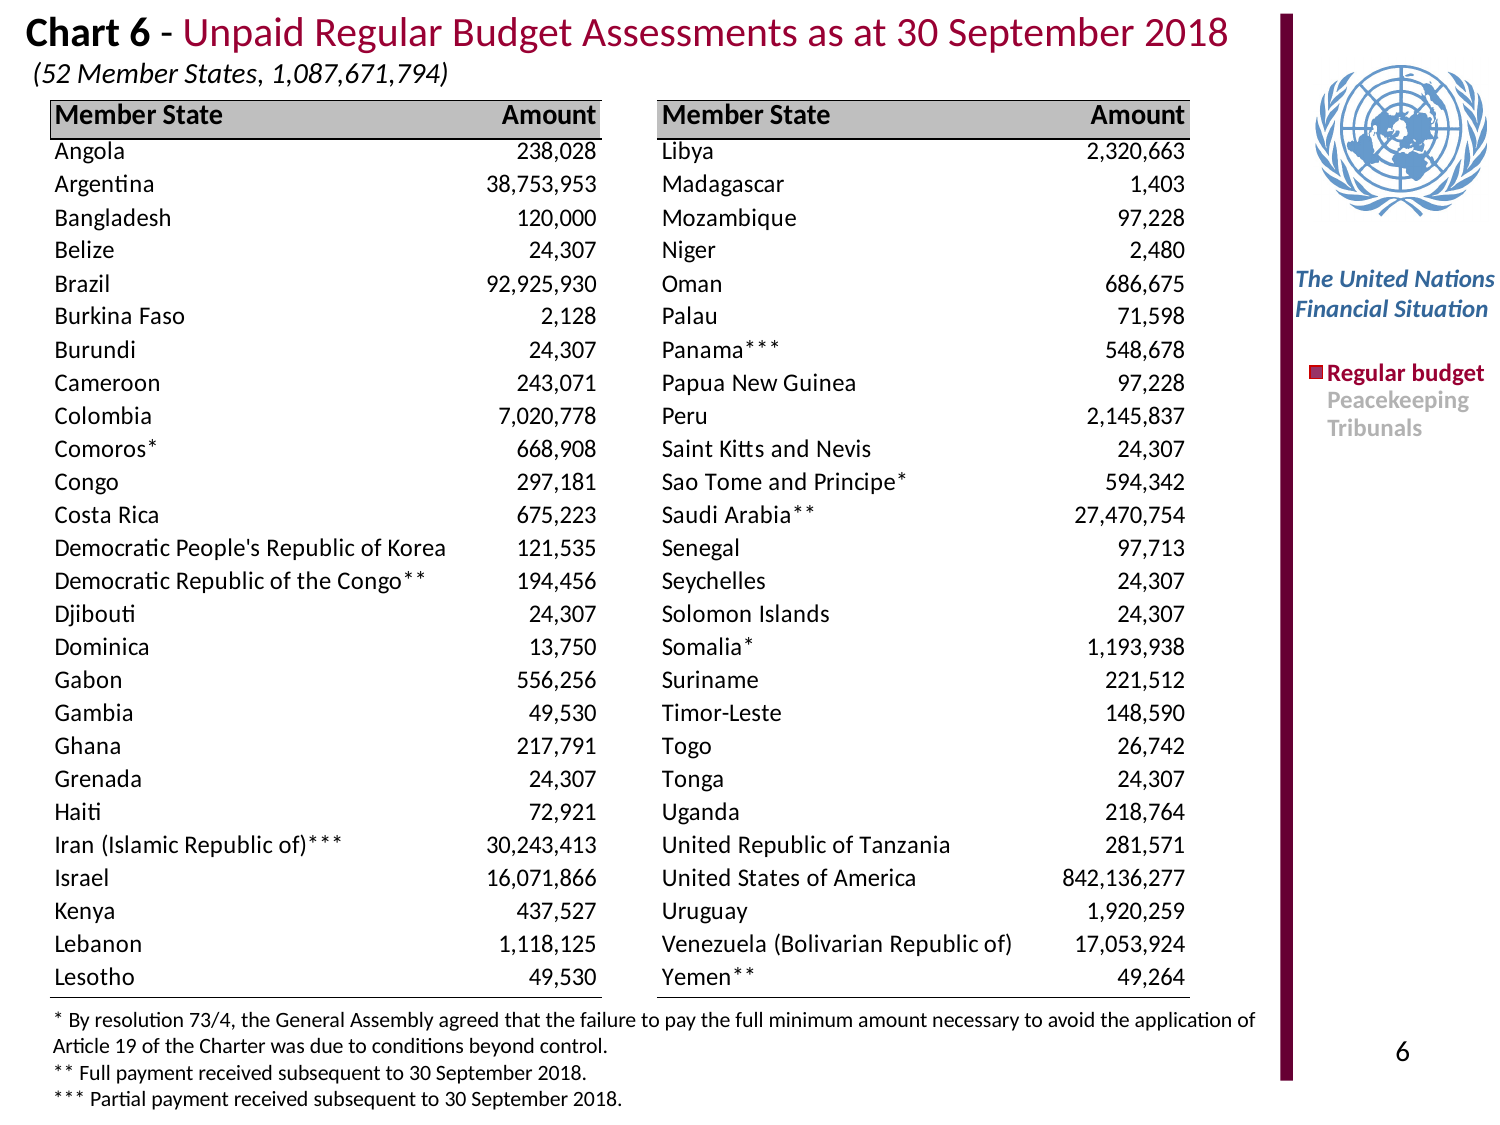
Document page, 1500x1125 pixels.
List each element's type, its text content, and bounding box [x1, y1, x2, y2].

text_box Chart 6 - Unpaid Regular Budget Assessments as at 30 September 2018 (52 Member States, 1,087,671,794) [11, 0, 1351, 97]
text_box The United Nations Financial Situation [1295, 254, 1500, 330]
picture [1313, 57, 1490, 222]
text_box [1280, 1042, 1293, 1081]
text_box 6 [1074, 1024, 1425, 1103]
text_box [1280, 13, 1293, 102]
text_box * By resolution 73/4, the General Assembly agreed that the failure to pay the full minimum amount necessary to avoid the application of Article 19 of the Charter was due to conditions beyond control. ** Full payment received subsequent to 30 September 2018. *** Partial payment received subsequent to 30 September 2018. [38, 998, 1274, 1125]
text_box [1309, 348, 1500, 449]
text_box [49, 99, 1289, 1037]
